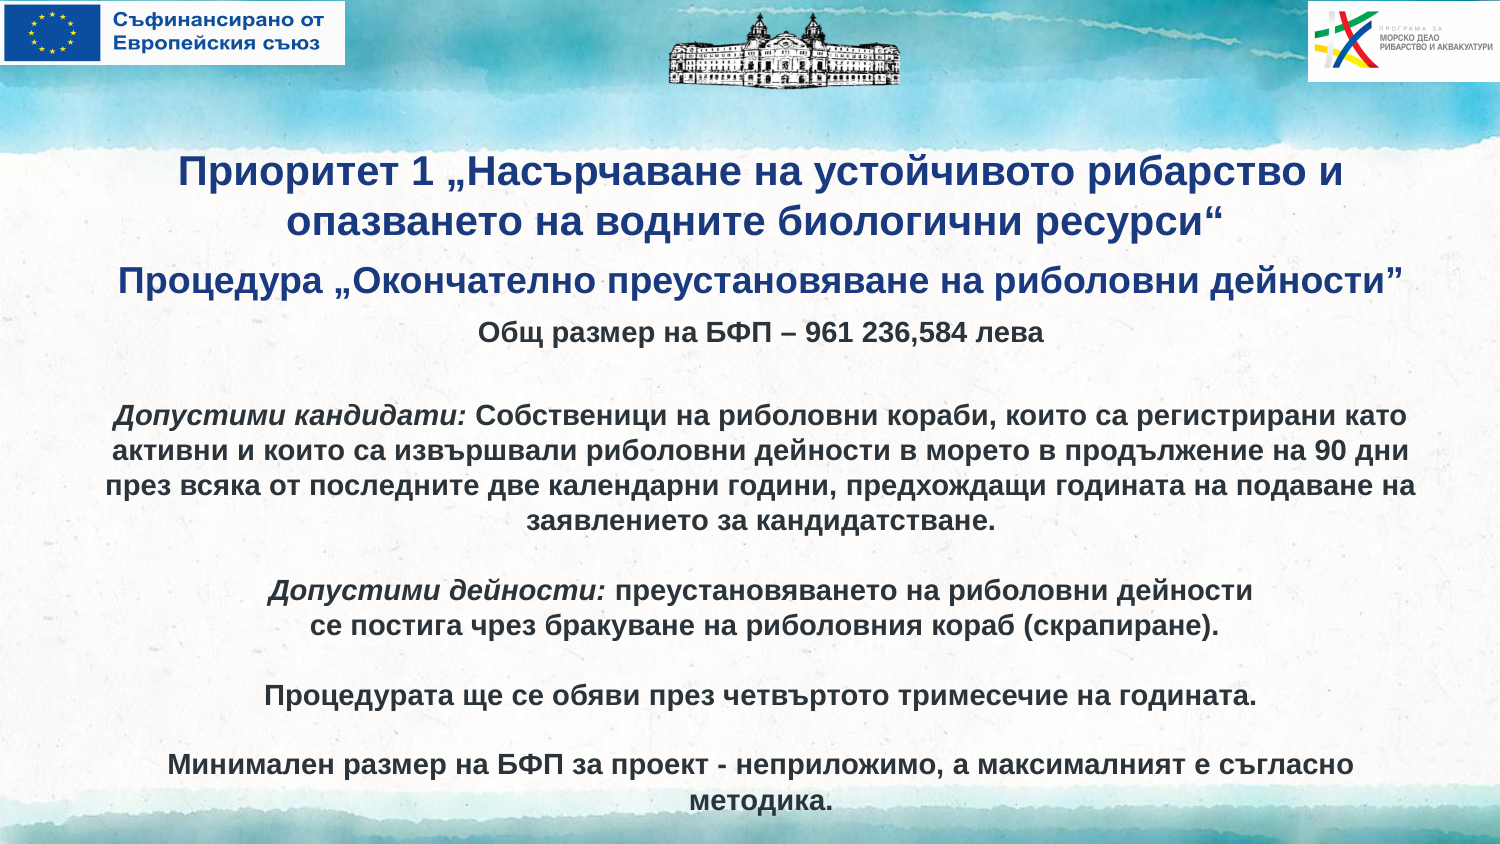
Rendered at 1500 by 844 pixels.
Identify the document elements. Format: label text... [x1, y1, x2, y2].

list Приоритет 1 „Насърчаване на устойчивото рибарство и опазването на водните биологични ресурси“ Процедура „Окончателно преустановяване на риболовни дейности” Общ размер на БФП – 961 236,584 лева Допустими кандидати: Собственици на риболовни кораби, които са регистрирани като активни и които са извършвали риболовни дейности в морето в продължение на 90 дни през всяка от последните две календарни години, предхождащи годината на подаване на заявлението за кандидатстване. Допустими дейности: преустановяването на риболовни дейности се постига чрез бракуване на риболовния кораб (скрапиране). Процедурата ще се обяви през четвъртото тримесечие на годината. Минимален размер на БФП за проект - неприложимо, а максималният е съгласно методика. [64, 128, 1445, 813]
picture [0, 0, 1500, 844]
